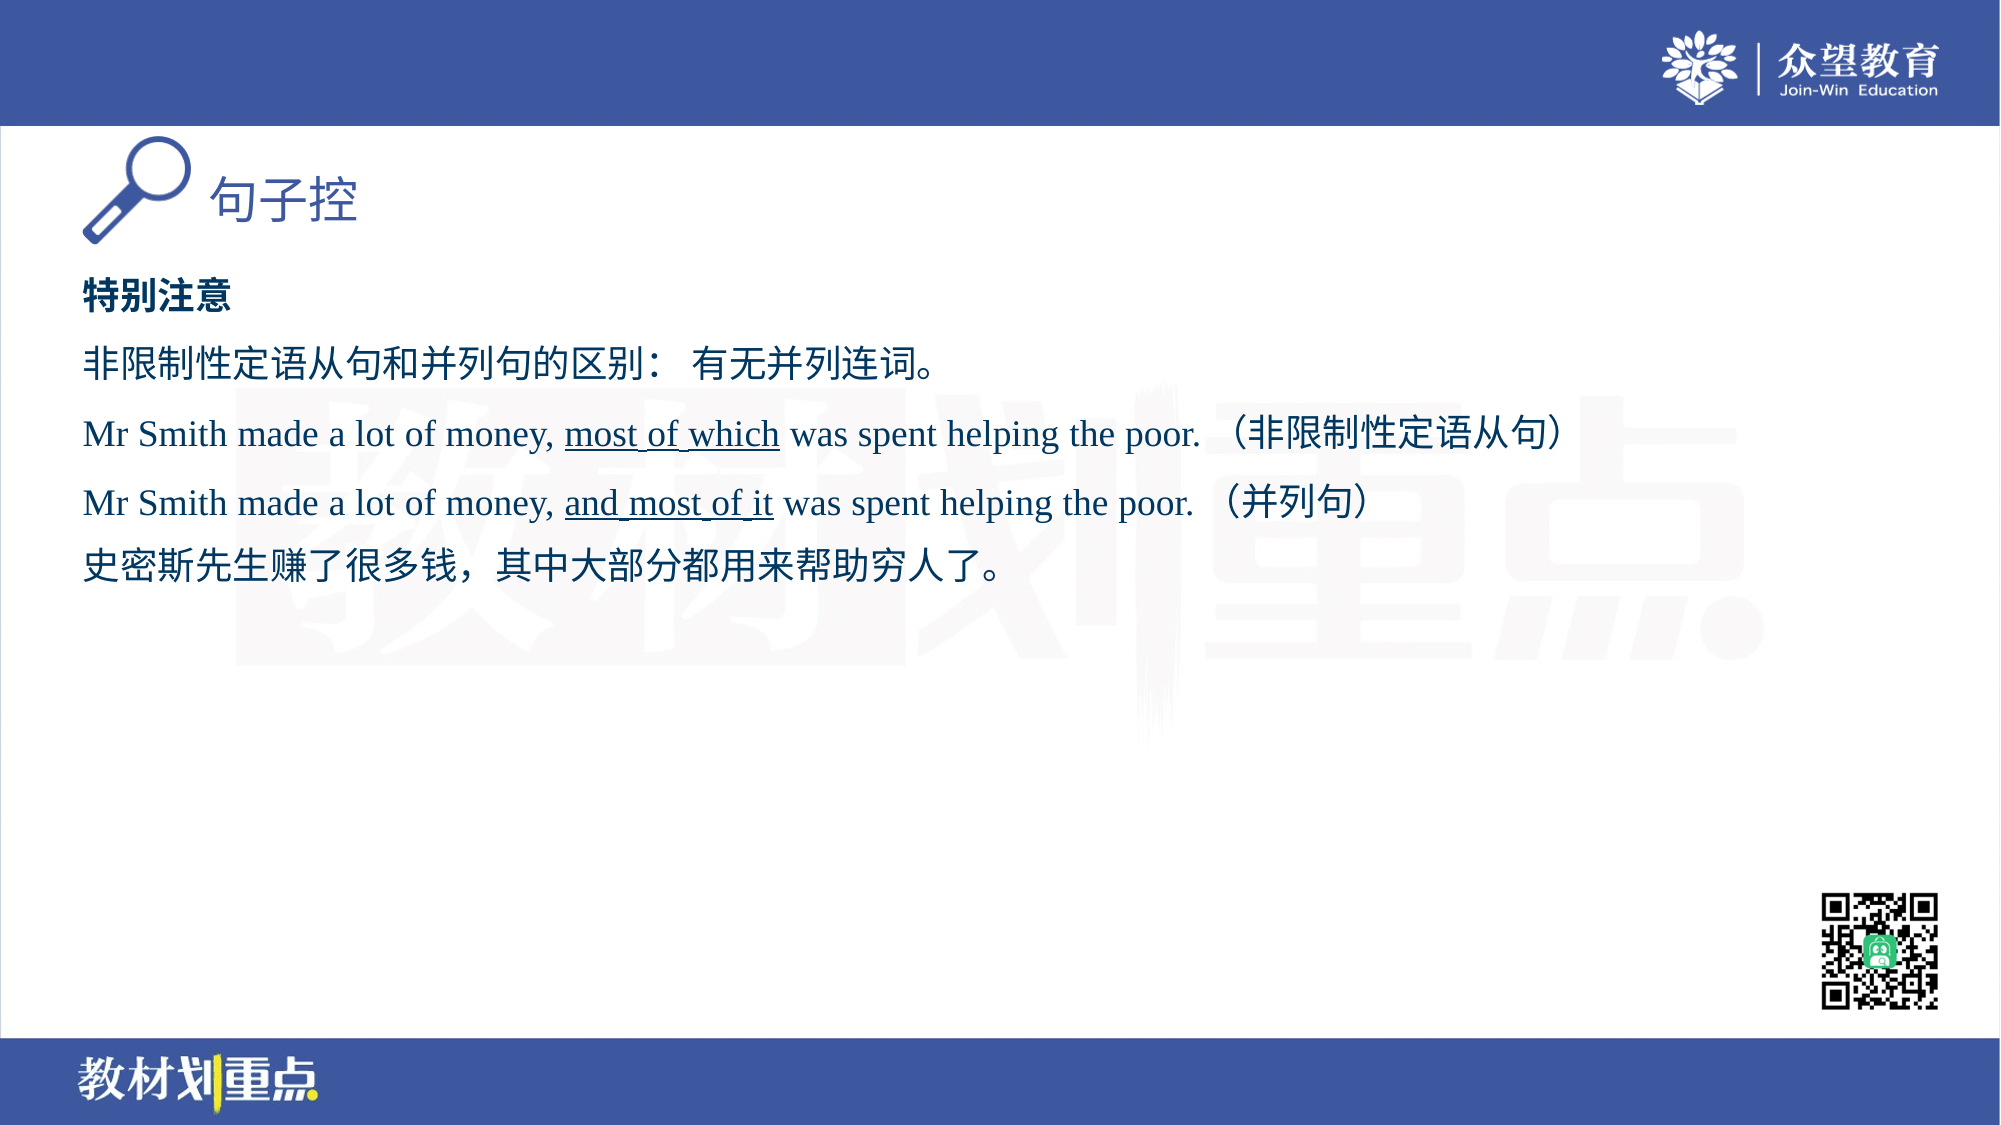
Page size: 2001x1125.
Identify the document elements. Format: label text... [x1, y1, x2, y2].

picture [0, 0, 2000, 1125]
text_box 特别注意 非限制性定语从句和并列句的区别： 有无并列连词。 Mr Smith made a lot of money, most of which was spent helping the poor.（非限制性定语从句） Mr Smith made a lot of money, and most of it was spent helping the poor.（并列句） 史密斯先生赚了很多钱，其中大部分都用来帮助穷人了。 [82, 247, 1817, 581]
